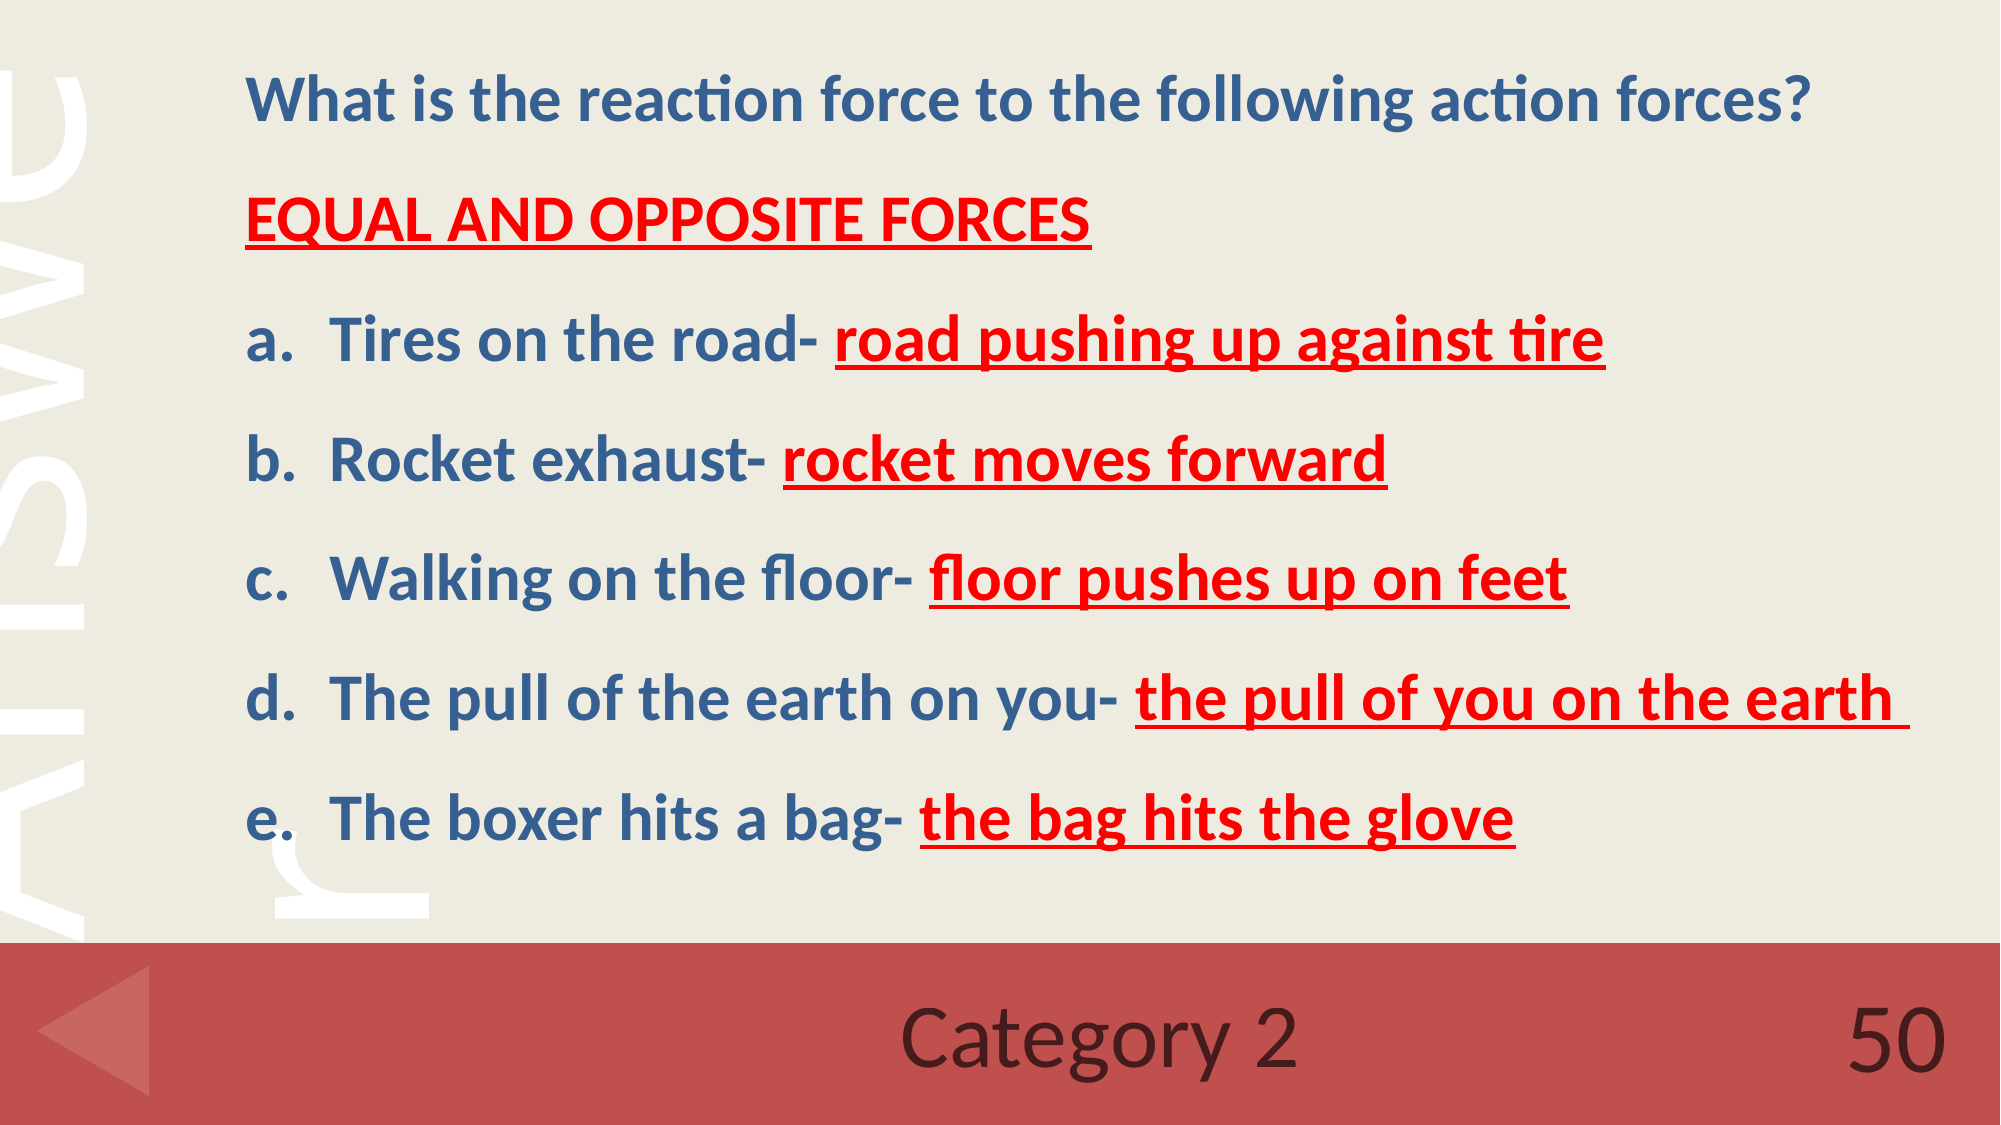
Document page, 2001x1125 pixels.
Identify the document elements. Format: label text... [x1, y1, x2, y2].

list What is the reaction force to the following action forces? EQUAL AND OPPOSITE FORCES Tires on the road- road pushing up against tire Rocket exhaust- rocket moves forward Walking on the floor- floor pushes up on feet The pull of the earth on you- the pull of you on the earth The boxer hits a bag- the bag hits the glove [230, 138, 1947, 850]
title Category 2 [200, 937, 2000, 1125]
